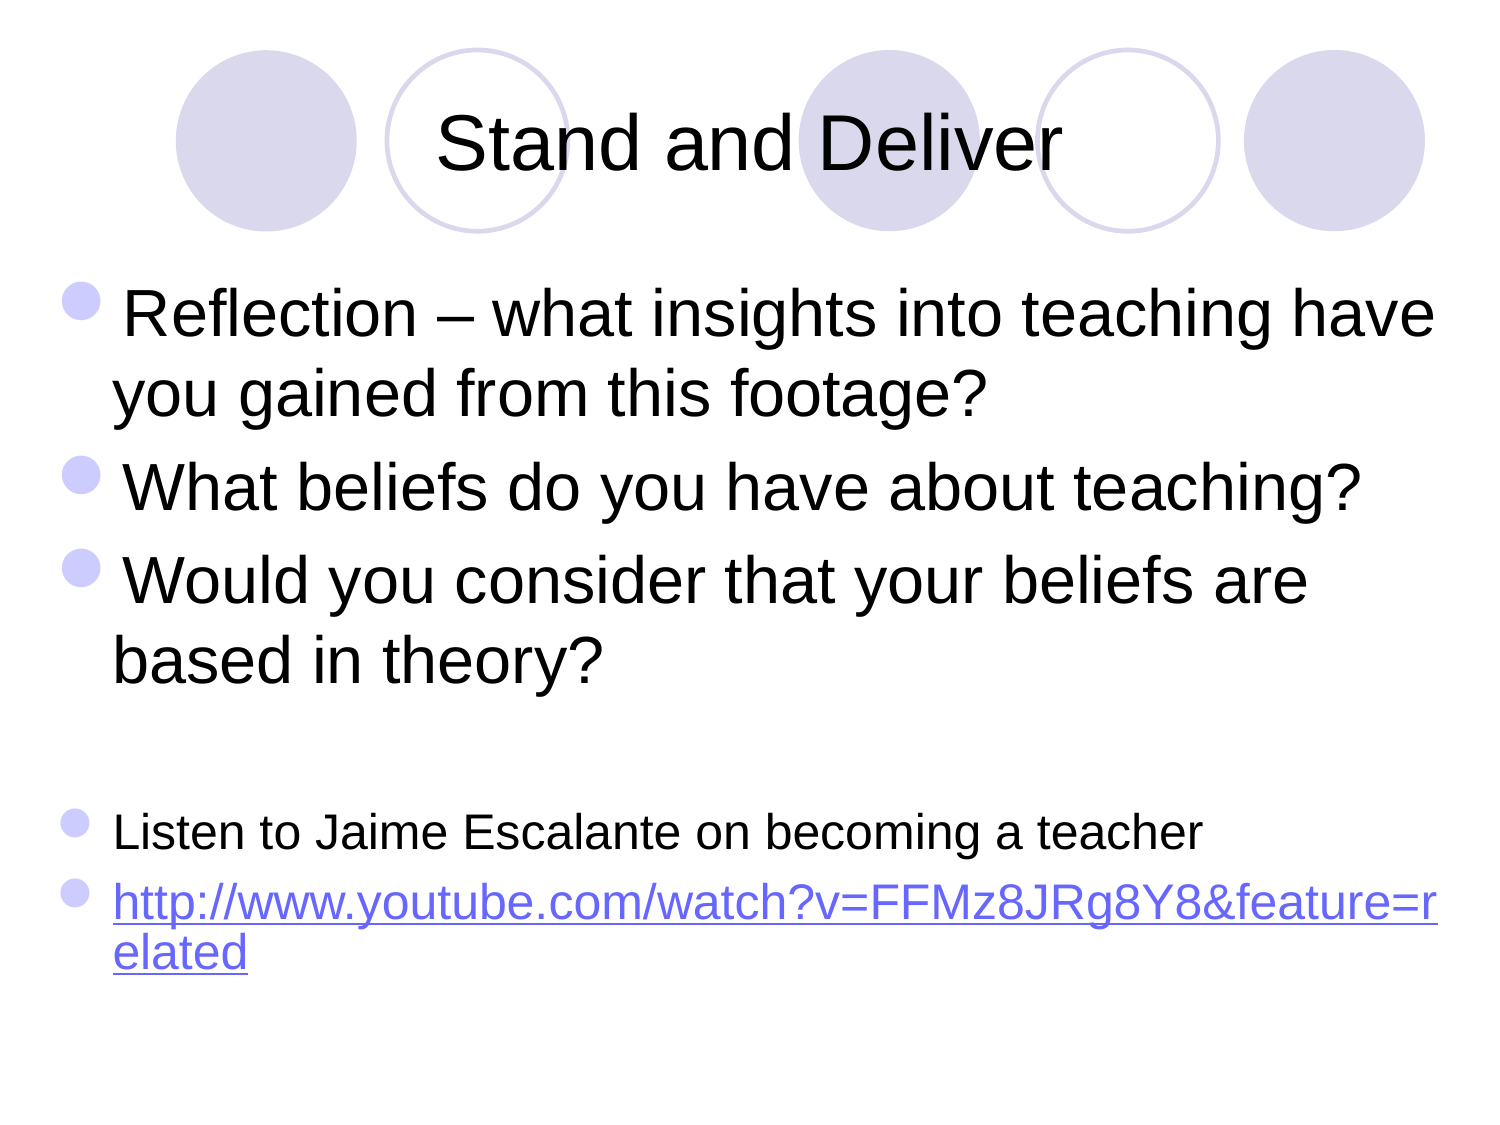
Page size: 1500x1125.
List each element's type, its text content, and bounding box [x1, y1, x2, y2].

title Stand and Deliver [74, 44, 1426, 233]
list Reflection – what insights into teaching have you gained from this footage? What beliefs do you have about teaching? Would you consider that your beliefs are based in theory? Listen to Jaime Escalante on becoming a teacher http://www.youtube.com/watch?v=FFMz8JRg8Y8&feature=related [41, 262, 1471, 1006]
